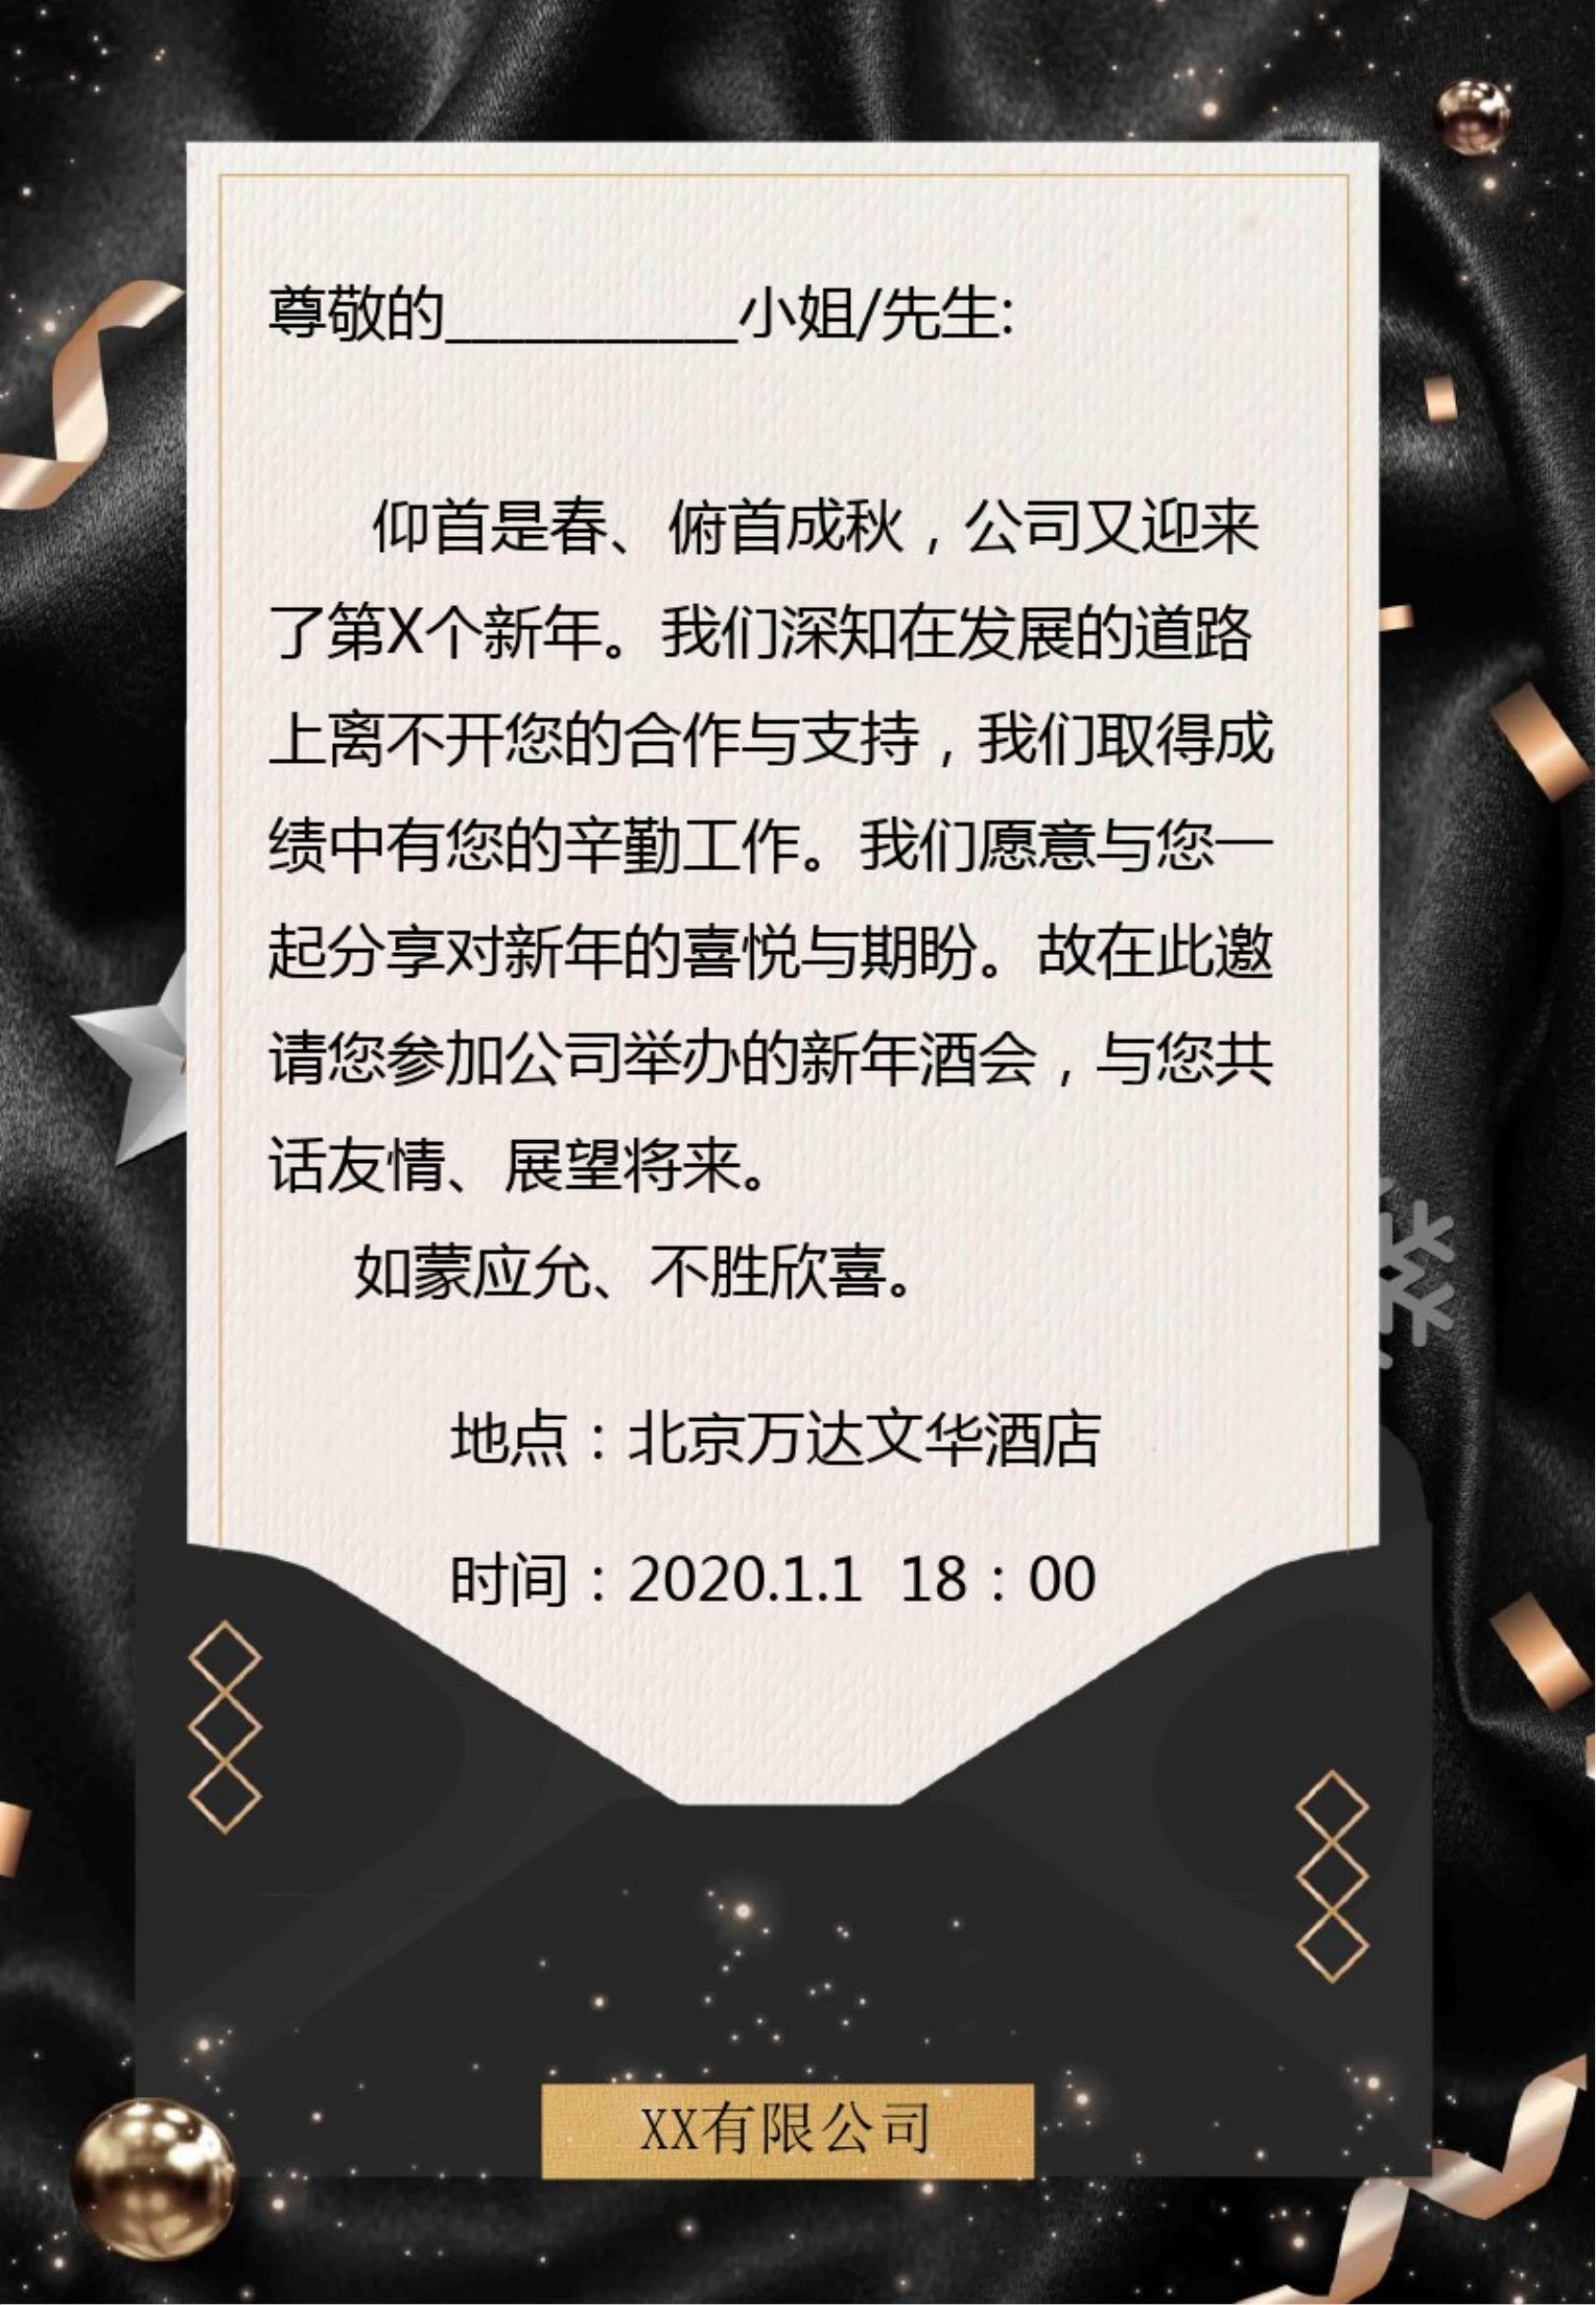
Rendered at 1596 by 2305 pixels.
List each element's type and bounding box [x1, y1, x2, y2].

text_box [0, 0, 1596, 2305]
